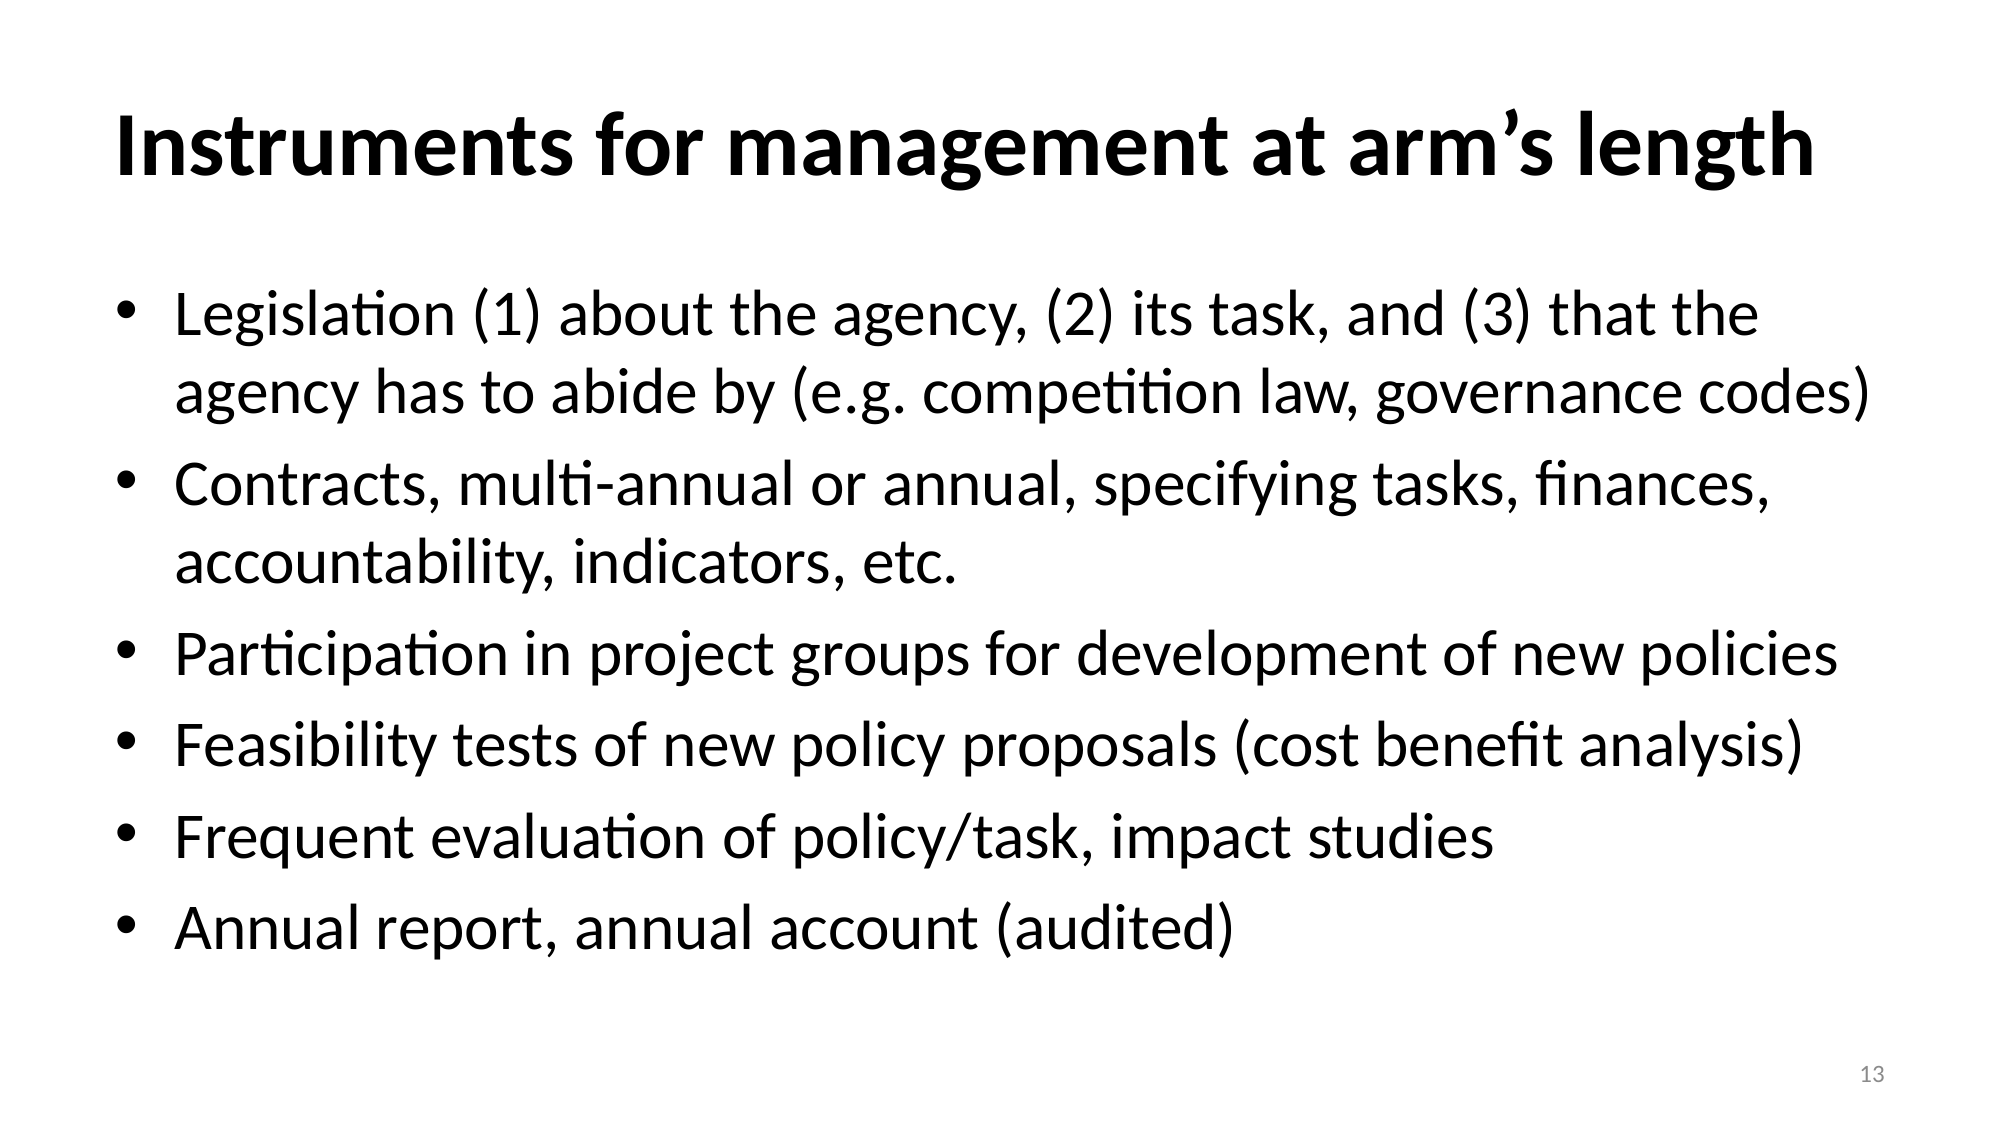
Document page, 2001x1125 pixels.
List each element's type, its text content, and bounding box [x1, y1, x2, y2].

slide_number 13 [1433, 1042, 1900, 1103]
title Instruments for management at arm’s length [99, 45, 1900, 233]
list Legislation (1) about the agency, (2) its task, and (3) that the agency has to abide by (e.g. competition law, governance codes) Contracts, multi-annual or annual, specifying tasks, finances, accountability, indicators, etc. Participation in project groups for development of new policies Feasibility tests of new policy proposals (cost benefit analysis) Frequent evaluation of policy/task, impact studies Annual report, annual account (audited) [99, 262, 1900, 1005]
